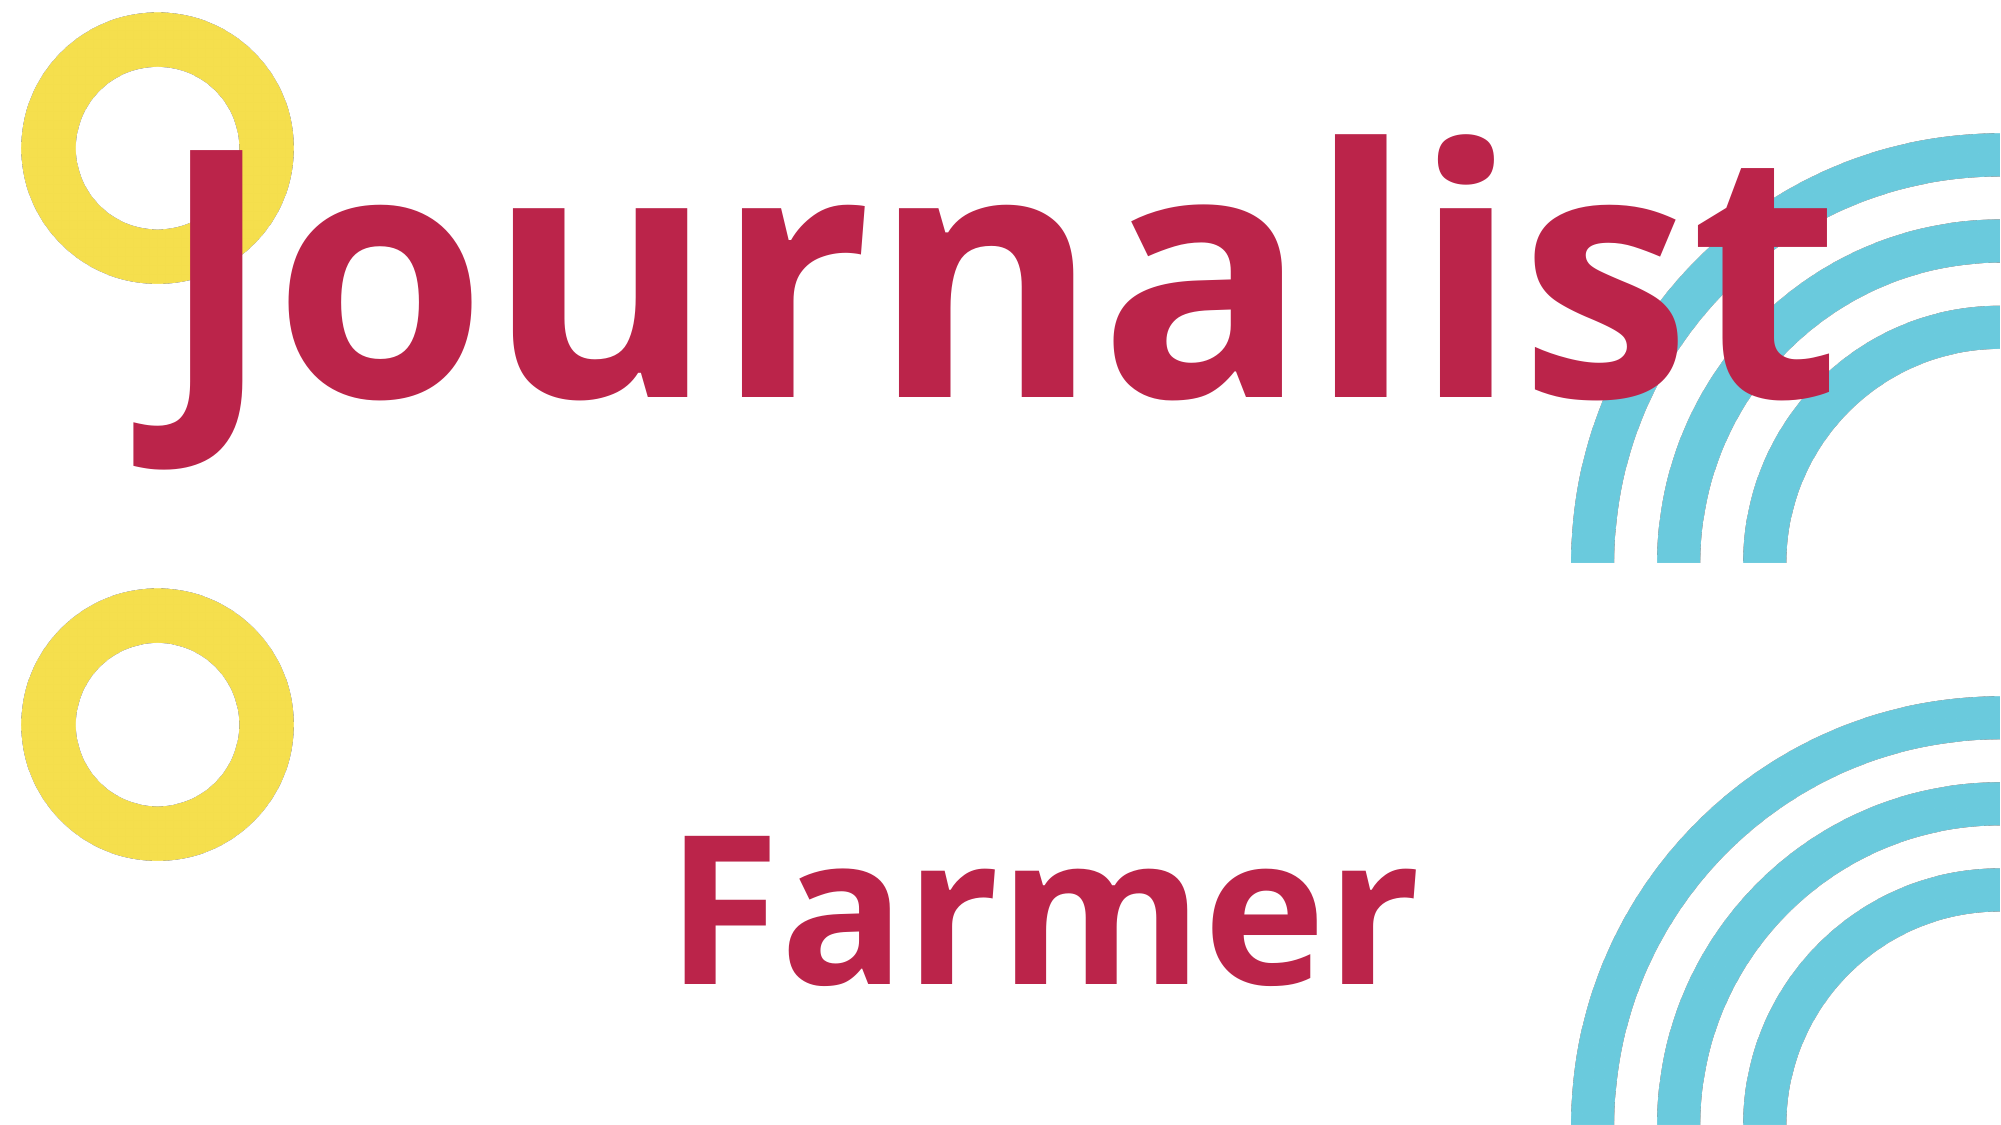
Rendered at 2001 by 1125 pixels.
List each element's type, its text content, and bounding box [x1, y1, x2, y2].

picture [21, 12, 294, 284]
picture [1571, 696, 2000, 1125]
title Journalist [56, 88, 1944, 480]
picture [21, 588, 294, 861]
picture [1571, 133, 2000, 563]
text_box Farmer [99, 795, 1988, 1037]
